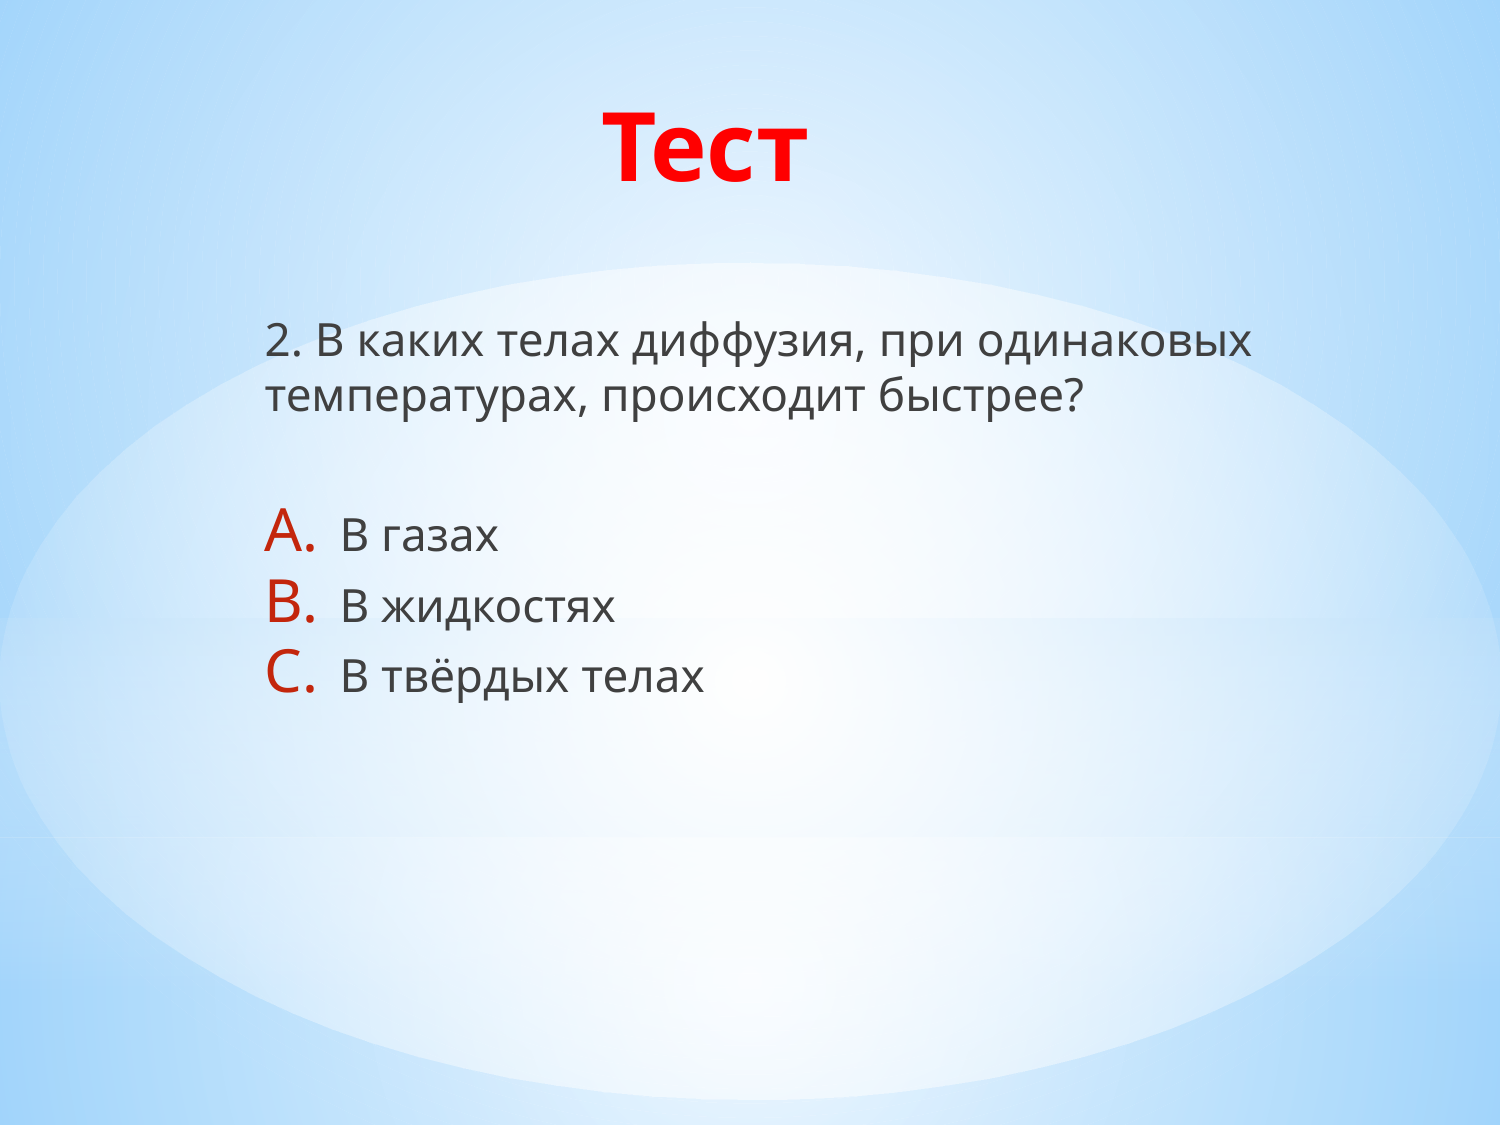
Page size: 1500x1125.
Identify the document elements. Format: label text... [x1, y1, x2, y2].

list 2. В каких телах диффузия, при одинаковых температурах, происходит быстрее? В газах В жидкостях В твёрдых телах [242, 302, 1293, 873]
title Тест [171, 78, 1240, 266]
